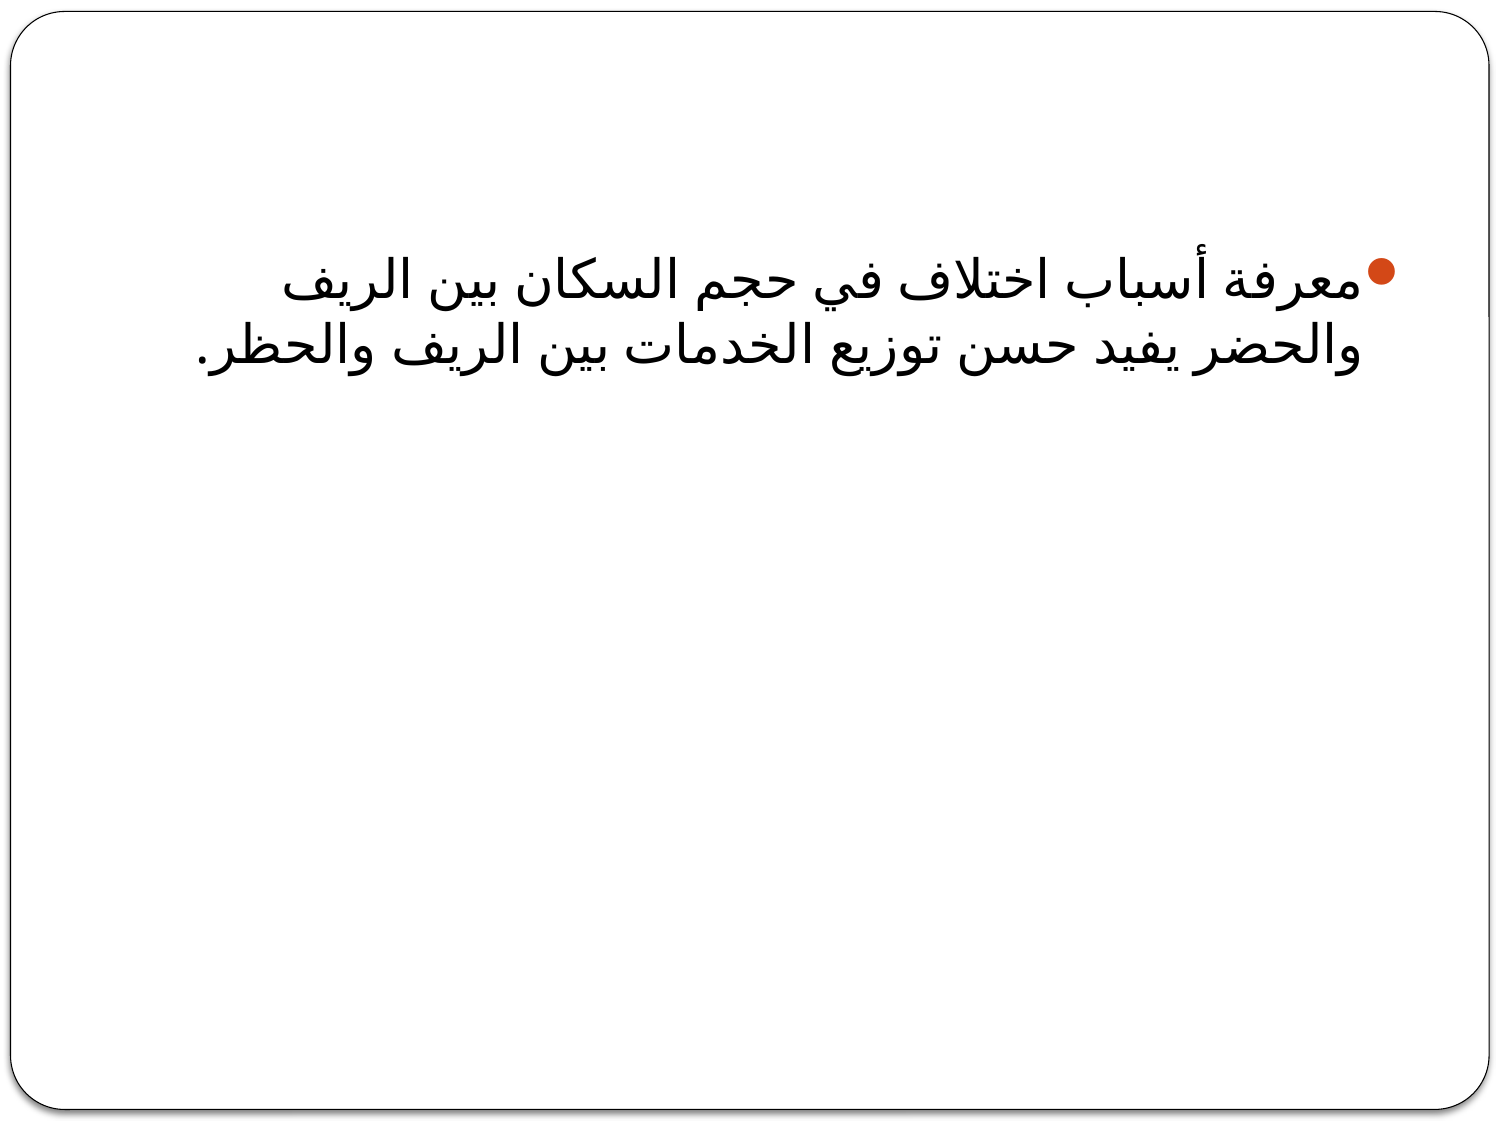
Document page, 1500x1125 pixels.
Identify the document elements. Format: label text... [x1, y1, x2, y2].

list معرفة أسباب اختلاف في حجم السكان بين الريف والحضر يفيد حسن توزيع الخدمات بين الريف والحظر. [150, 237, 1425, 988]
